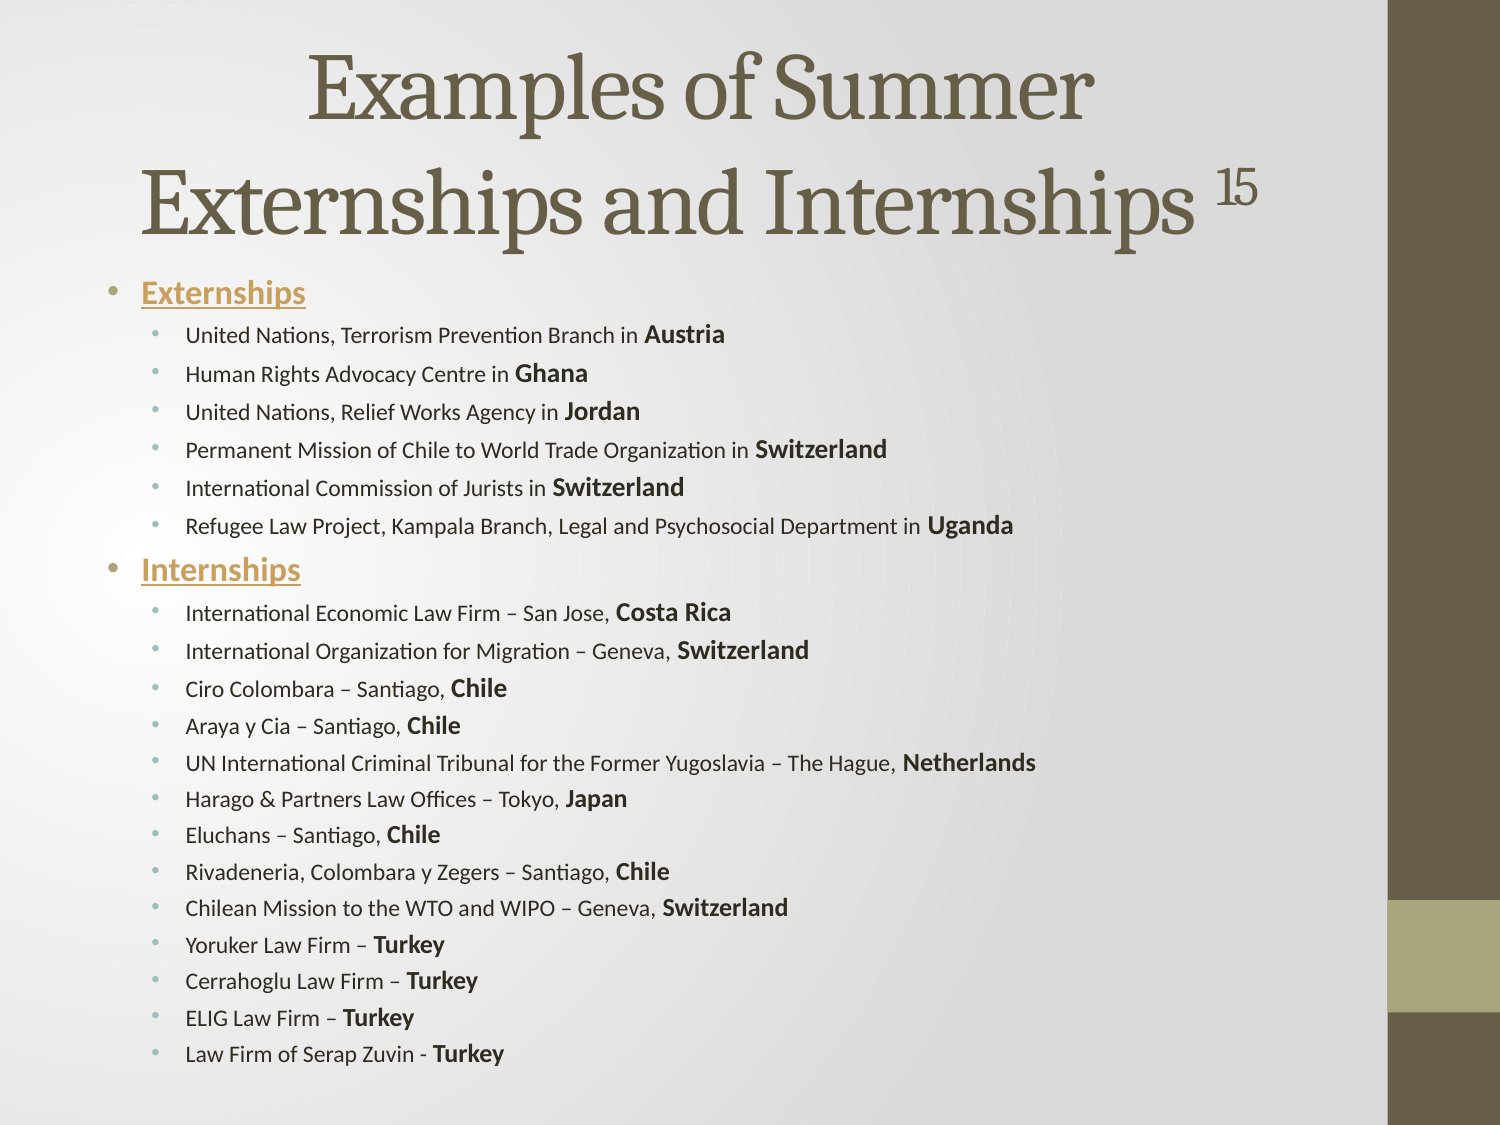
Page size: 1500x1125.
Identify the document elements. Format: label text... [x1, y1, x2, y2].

list Externships United Nations, Terrorism Prevention Branch in Austria Human Rights Advocacy Centre in Ghana United Nations, Relief Works Agency in Jordan Permanent Mission of Chile to World Trade Organization in Switzerland International Commission of Jurists in Switzerland Refugee Law Project, Kampala Branch, Legal and Psychosocial Department in Uganda Internships International Economic Law Firm – San Jose, Costa Rica International Organization for Migration – Geneva, Switzerland Ciro Colombara – Santiago, Chile Araya y Cia – Santiago, Chile UN International Criminal Tribunal for the Former Yugoslavia – The Hague, Netherlands Harago & Partners Law Offices – Tokyo, Japan Eluchans – Santiago, Chile Rivadeneria, Colombara y Zegers – Santiago, Chile Chilean Mission to the WTO and WIPO – Geneva, Switzerland Yoruker Law Firm – Turkey Cerrahoglu Law Firm – Turkey ELIG Law Firm – Turkey Law Firm of Serap Zuvin - Turkey [75, 262, 1325, 1088]
title Examples of Summer Externships and Internships 15 [75, 45, 1325, 233]
